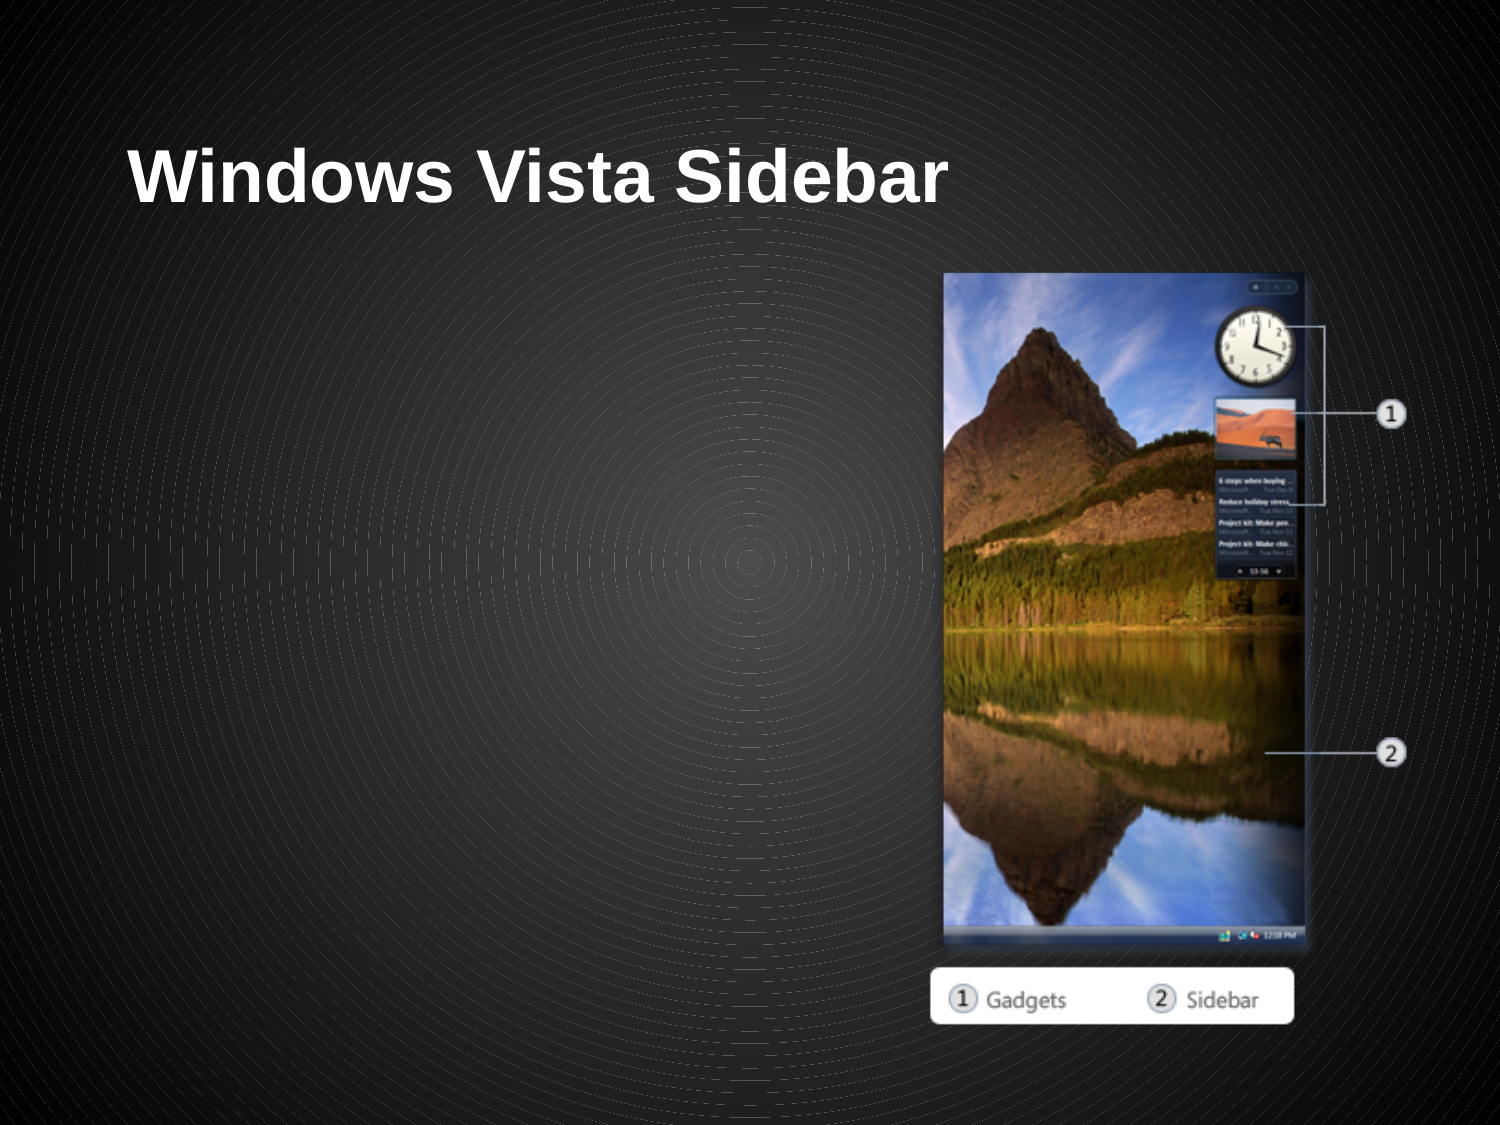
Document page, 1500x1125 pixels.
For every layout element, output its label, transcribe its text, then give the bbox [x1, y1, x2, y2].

text_box [905, 249, 1438, 1043]
title Windows Vista Sidebar [75, 45, 1425, 233]
